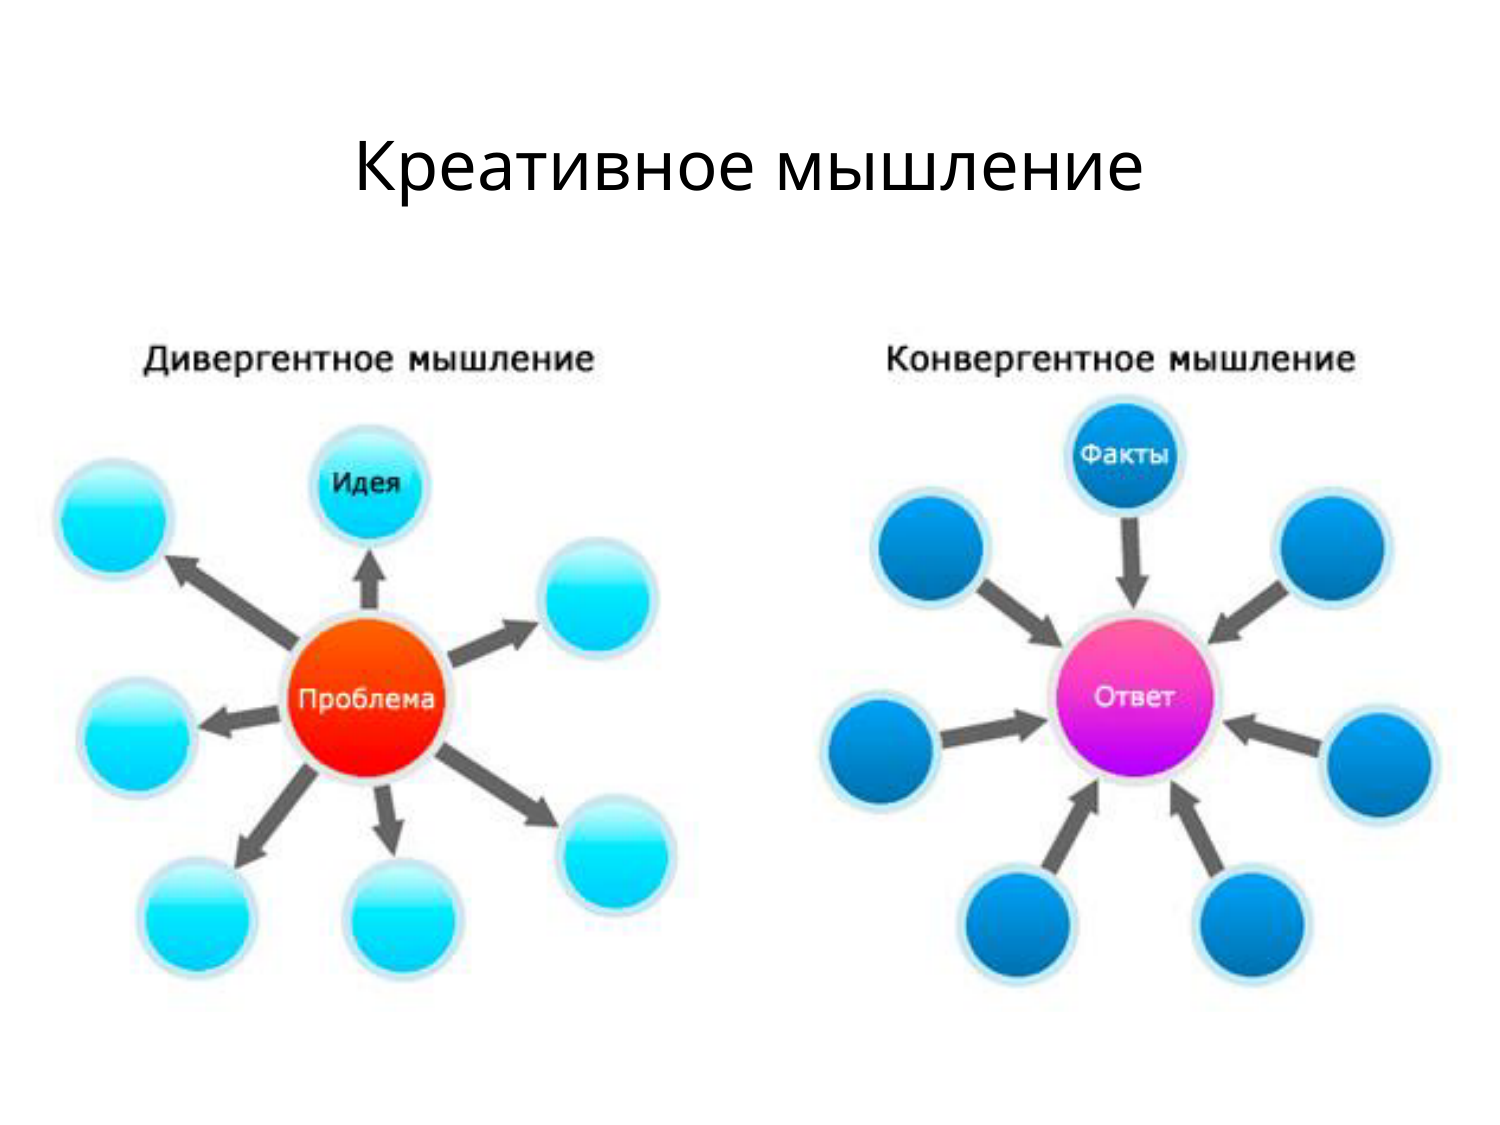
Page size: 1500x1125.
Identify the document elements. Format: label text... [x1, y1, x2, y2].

title Креативное мышление [103, 59, 1397, 278]
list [17, 290, 1483, 1012]
